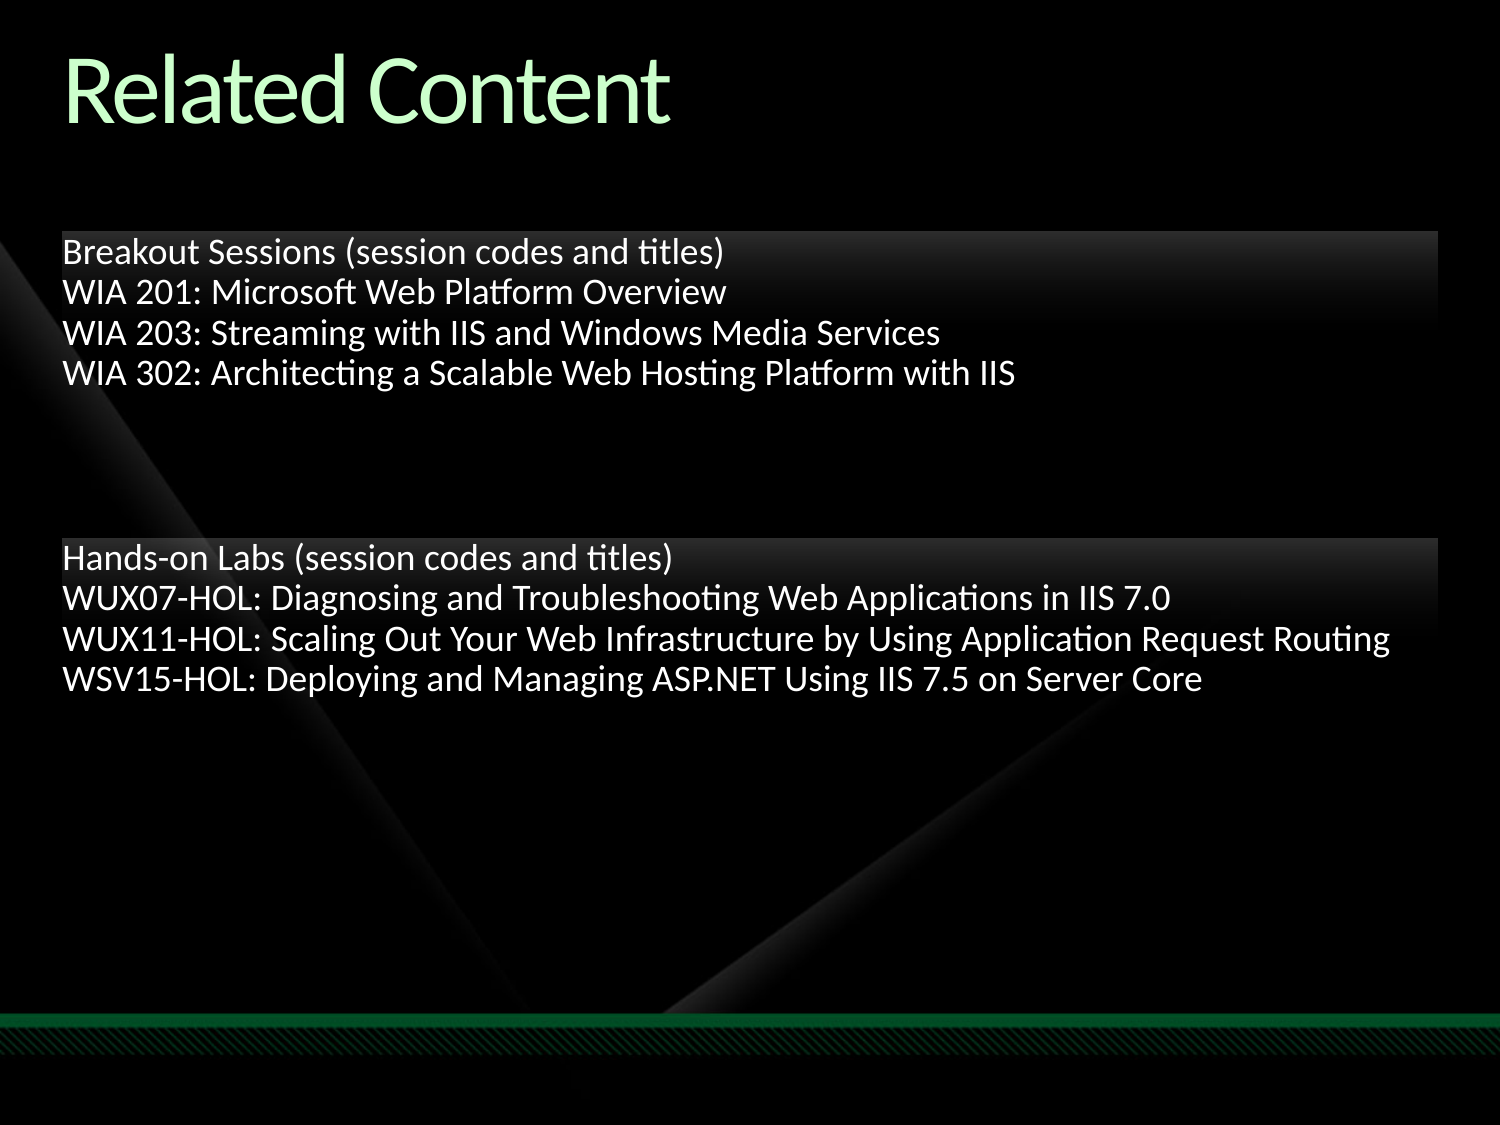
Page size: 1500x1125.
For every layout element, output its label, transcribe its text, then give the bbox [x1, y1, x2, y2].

list Breakout Sessions (session codes and titles) WIA 201: Microsoft Web Platform Overview WIA 203: Streaming with IIS and Windows Media Services WIA 302: Architecting a Scalable Web Hosting Platform with IIS [62, 231, 1439, 345]
list Hands-on Labs (session codes and titles) WUX07-HOL: Diagnosing and Troubleshooting Web Applications in IIS 7.0 WUX11-HOL: Scaling Out Your Web Infrastructure by Using Application Request Routing WSV15-HOL: Deploying and Managing ASP.NET Using IIS 7.5 on Server Core [62, 537, 1439, 651]
picture [0, 0, 1500, 1125]
title Related Content [62, 37, 1437, 147]
